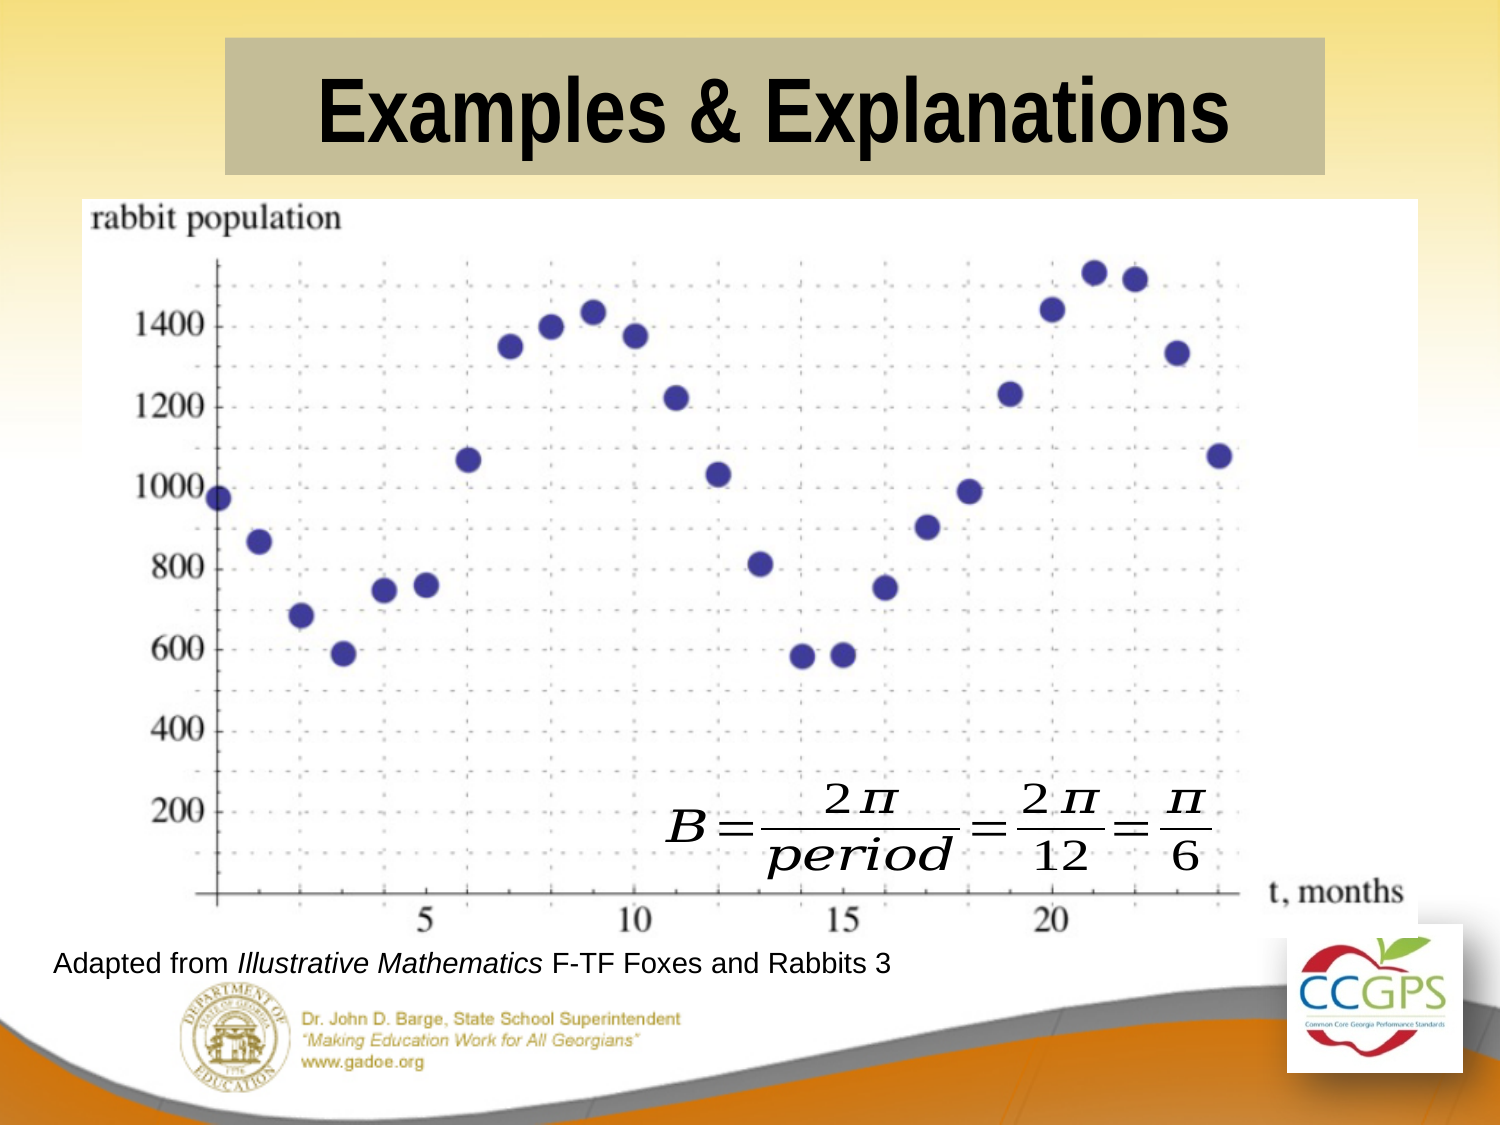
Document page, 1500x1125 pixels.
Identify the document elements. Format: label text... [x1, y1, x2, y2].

picture [0, 0, 1500, 1125]
text_box Adapted from Illustrative Mathematics F-TF Foxes and Rabbits 3 [38, 936, 907, 987]
title Examples & Explanations [224, 37, 1326, 176]
